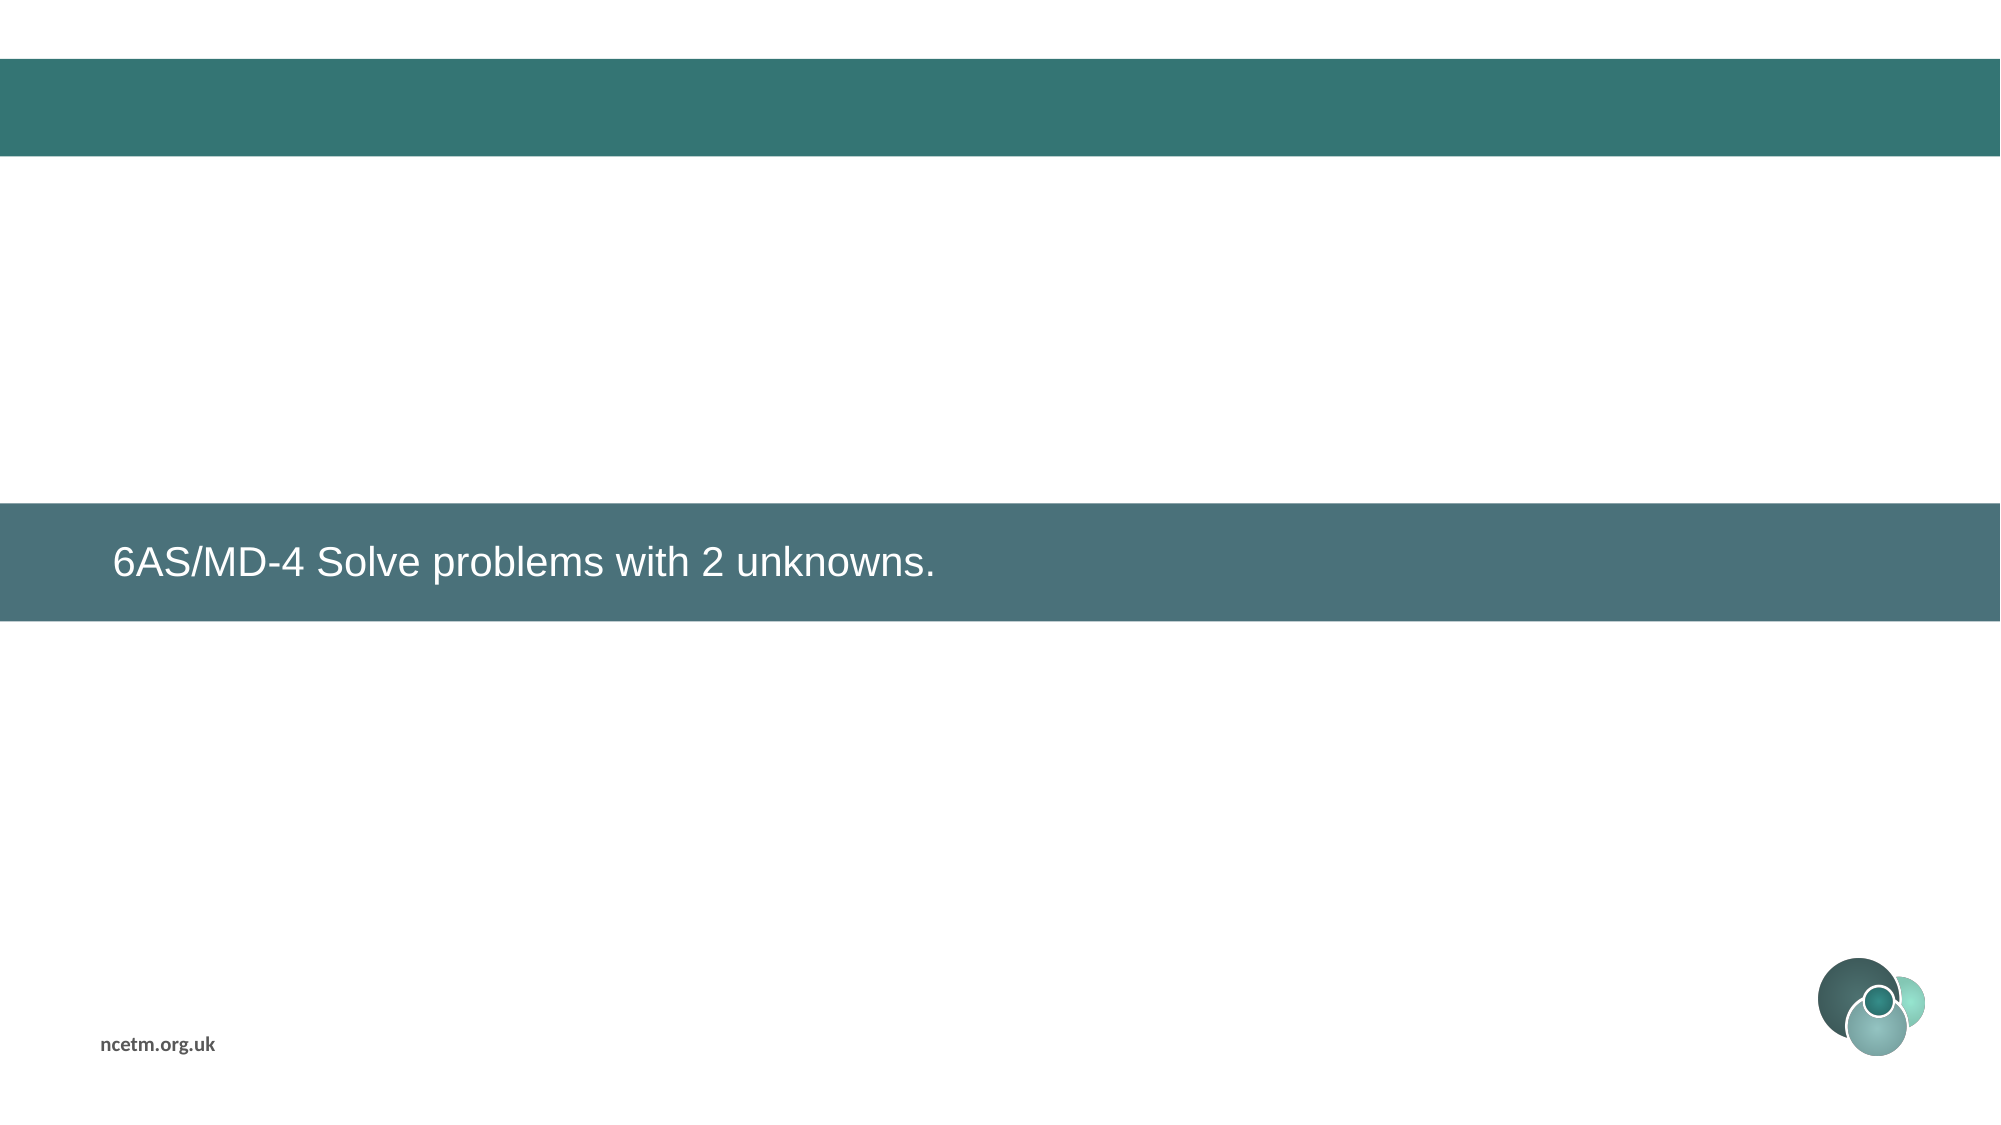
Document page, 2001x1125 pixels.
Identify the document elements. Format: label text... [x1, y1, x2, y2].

picture [1818, 958, 1925, 1056]
text_box 6AS/MD-4 Solve problems with 2 unknowns. [97, 527, 1945, 598]
text_box [0, 503, 2000, 622]
